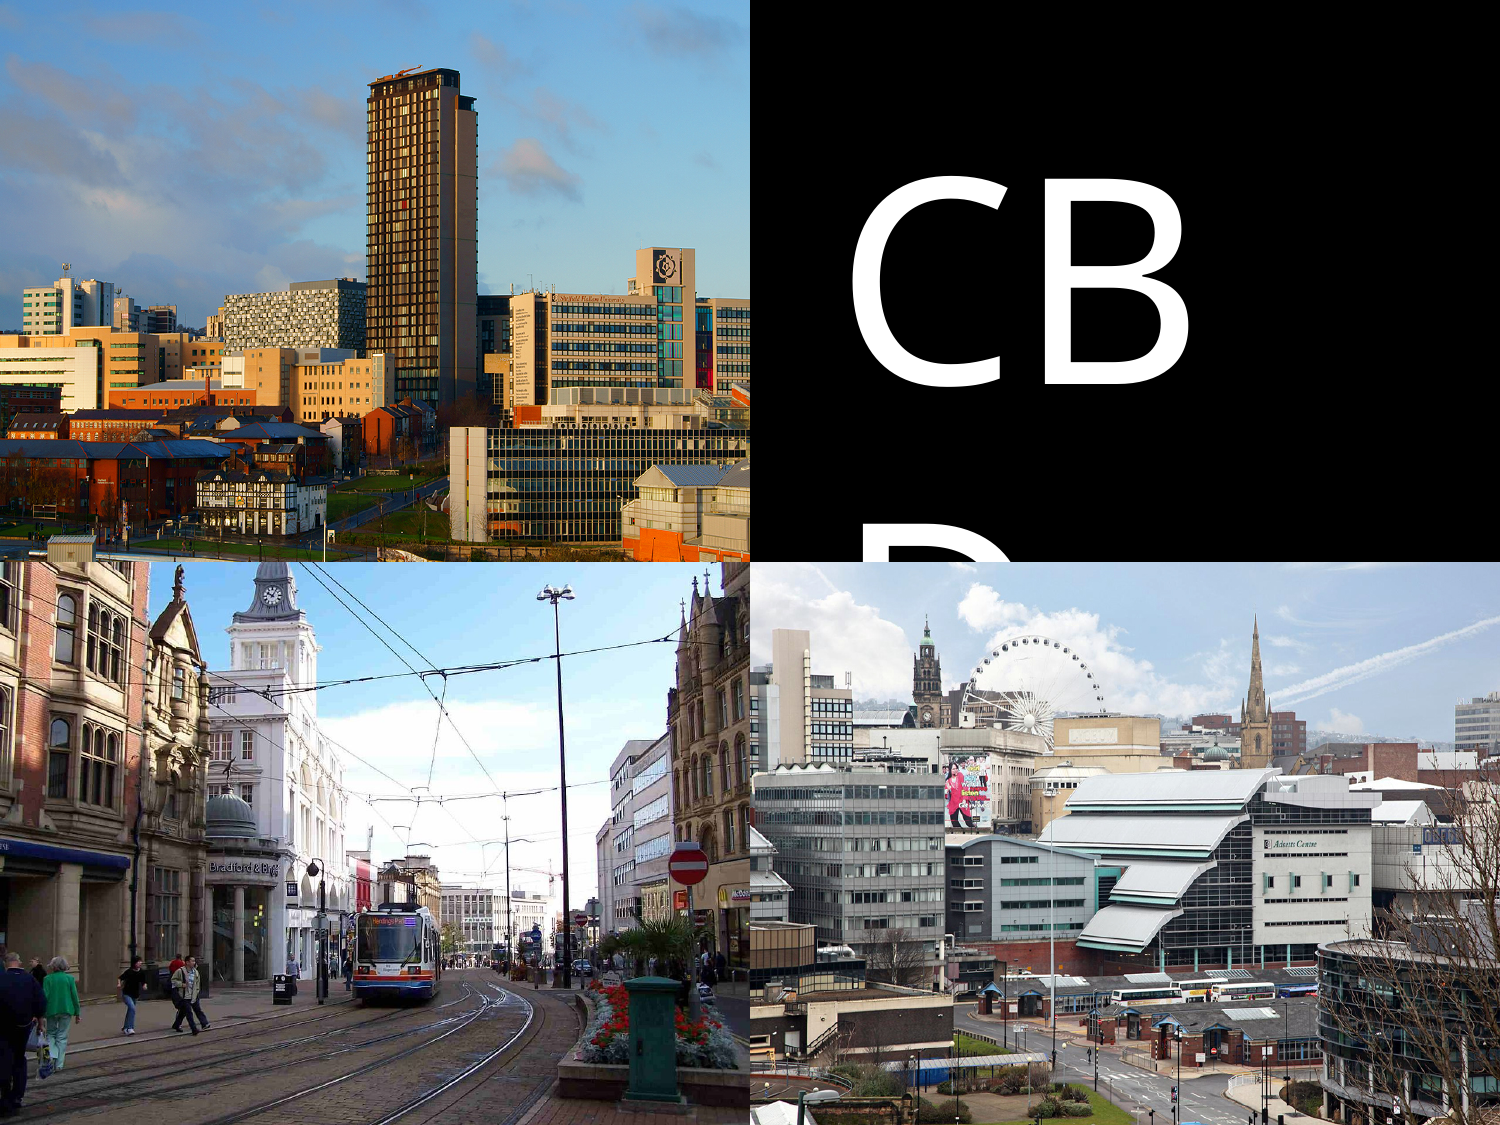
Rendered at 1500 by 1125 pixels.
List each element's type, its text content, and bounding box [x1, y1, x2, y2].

text_box CBD [820, 89, 1424, 560]
picture [0, 0, 1500, 1125]
